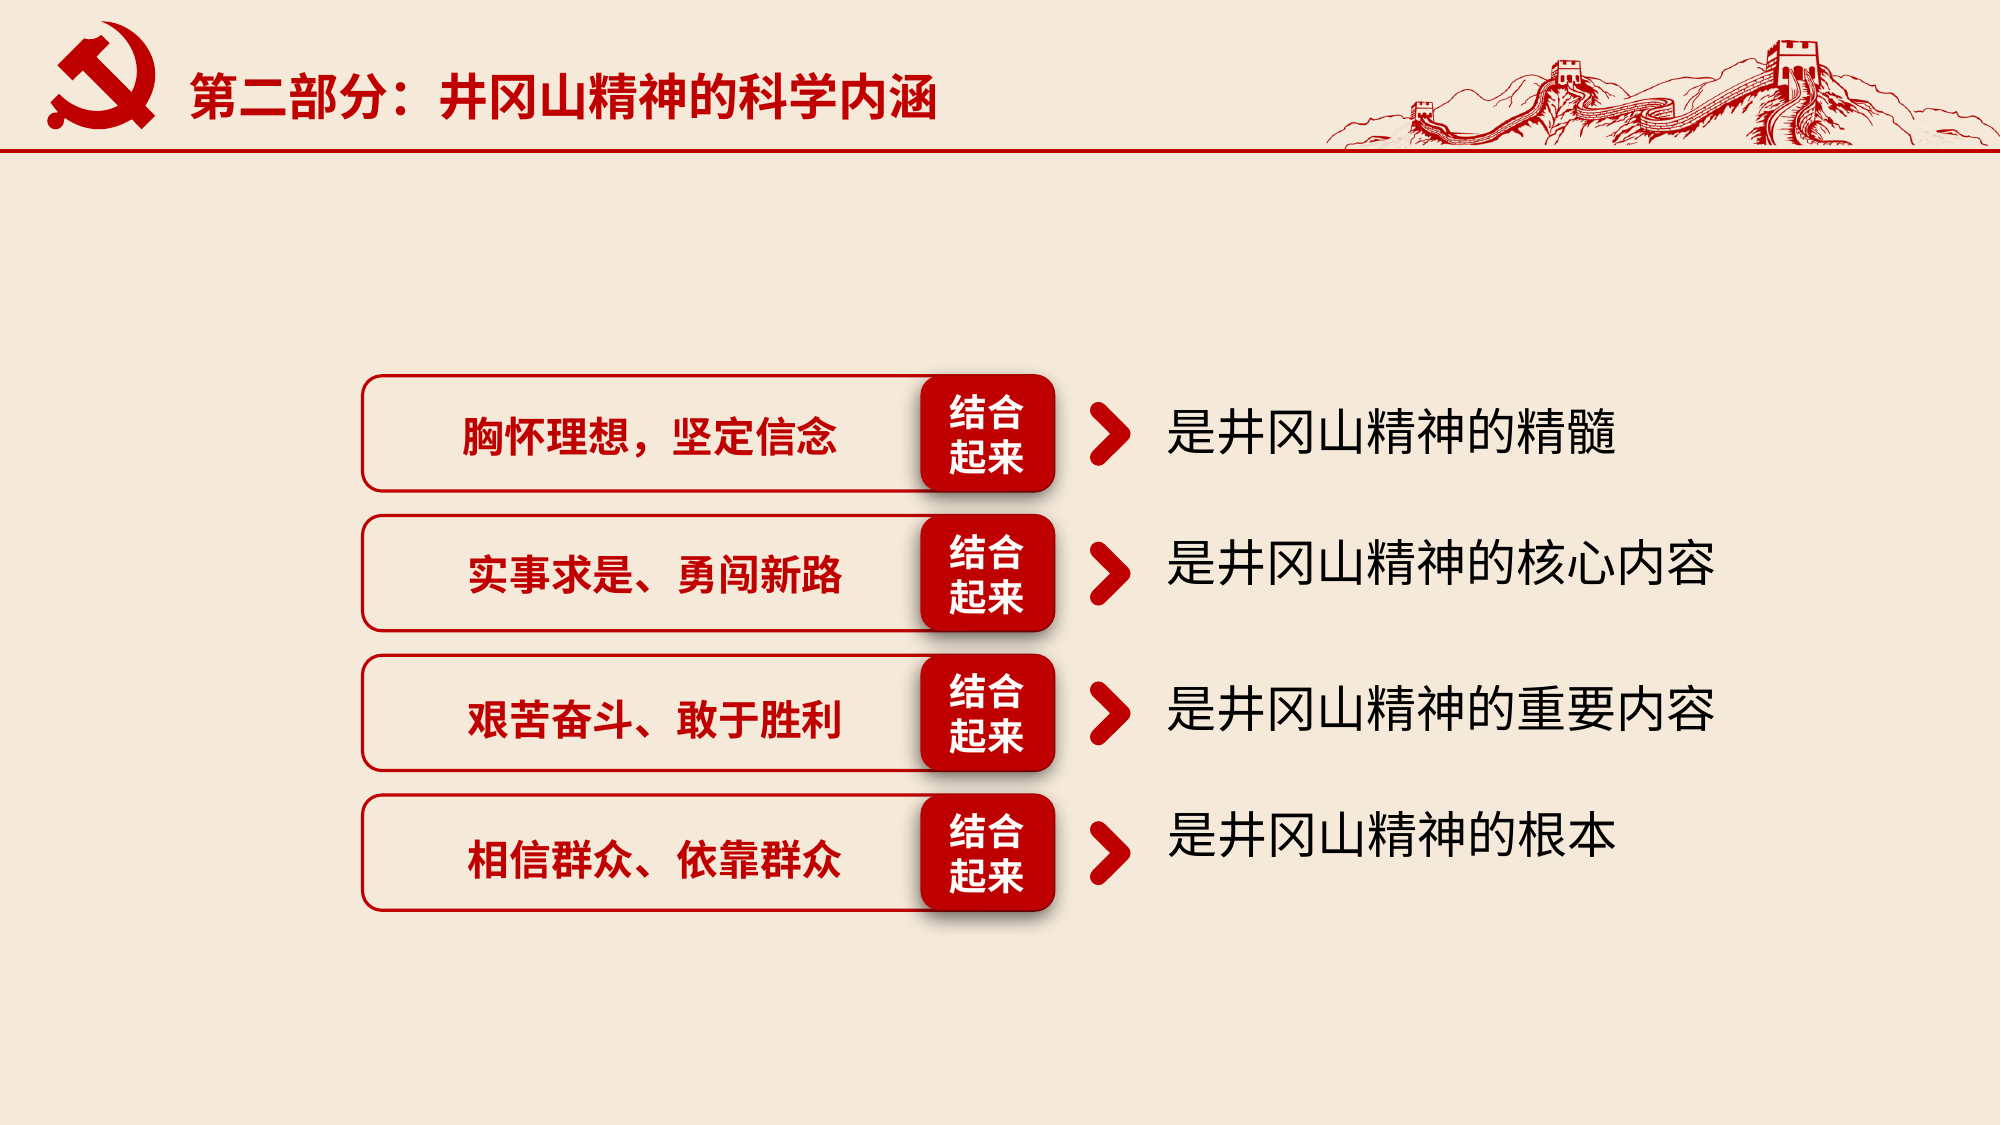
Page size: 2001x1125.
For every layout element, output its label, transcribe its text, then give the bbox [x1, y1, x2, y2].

picture [1326, 40, 2000, 151]
text_box [362, 375, 920, 492]
text_box 相信群众、依靠群众 [384, 826, 904, 891]
text_box [362, 515, 919, 631]
text_box 胸怀理想，坚定信念 [384, 403, 927, 469]
text_box 艰苦奋斗、敢于胜利 [384, 686, 904, 752]
text_box 是井冈山精神的重要内容 [1151, 684, 1771, 745]
text_box [1090, 541, 1131, 606]
text_box 结合起来 [920, 655, 1054, 771]
text_box [1090, 821, 1131, 886]
text_box [362, 655, 917, 771]
text_box 结合起来 [920, 375, 1054, 492]
text_box 第二部分：井冈山精神的科学内涵 [173, 57, 1038, 133]
text_box [1090, 681, 1131, 746]
text_box 结合起来 [920, 515, 1054, 631]
text_box 是井冈山精神的精髓 [1151, 407, 1716, 468]
text_box 实事求是、勇闯新路 [384, 541, 905, 607]
text_box [1090, 401, 1131, 466]
text_box [47, 21, 156, 130]
text_box 是井冈山精神的根本 [1152, 810, 1795, 872]
text_box [362, 795, 919, 911]
text_box 结合起来 [920, 795, 1054, 911]
text_box 是井冈山精神的核心内容 [1151, 538, 1794, 599]
